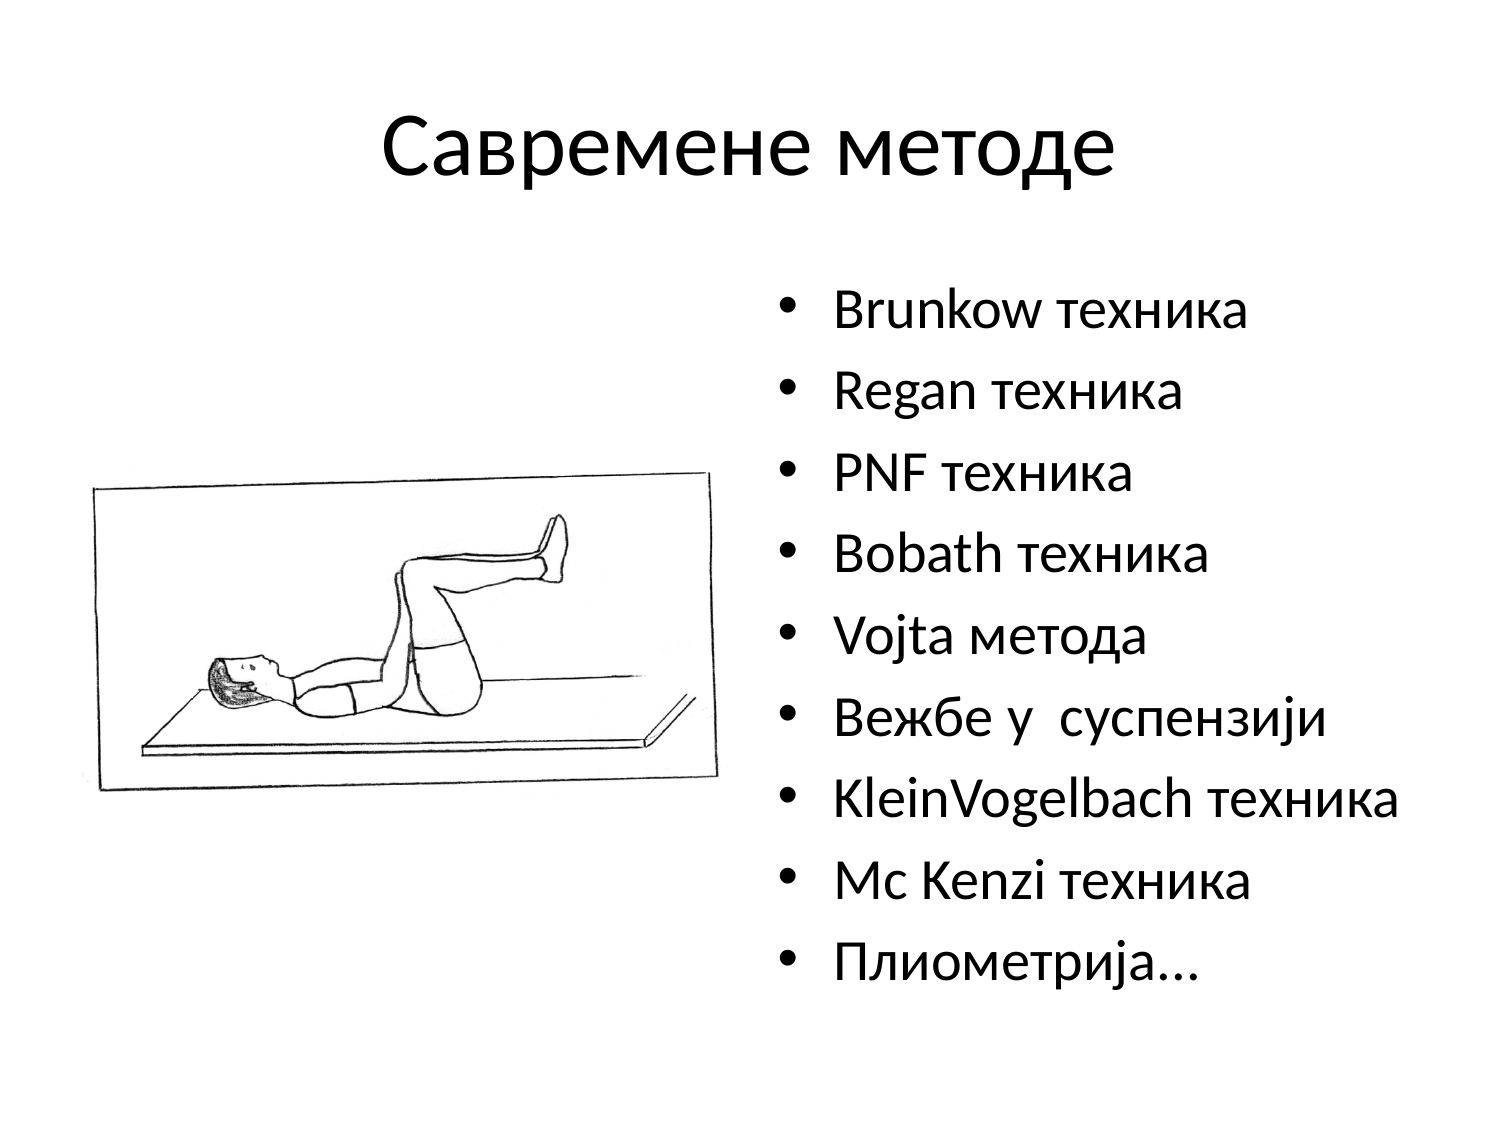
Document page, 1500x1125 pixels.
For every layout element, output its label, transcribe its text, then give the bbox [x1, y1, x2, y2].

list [74, 452, 738, 815]
title Савремене методе [75, 45, 1425, 233]
list Brunkow техника Regan техника PNF техника Bobath техника Vojta метода Вежбe у суспензији KleinVogelbach техника Mc Kenzi техника Плиометрија... [762, 262, 1425, 1005]
